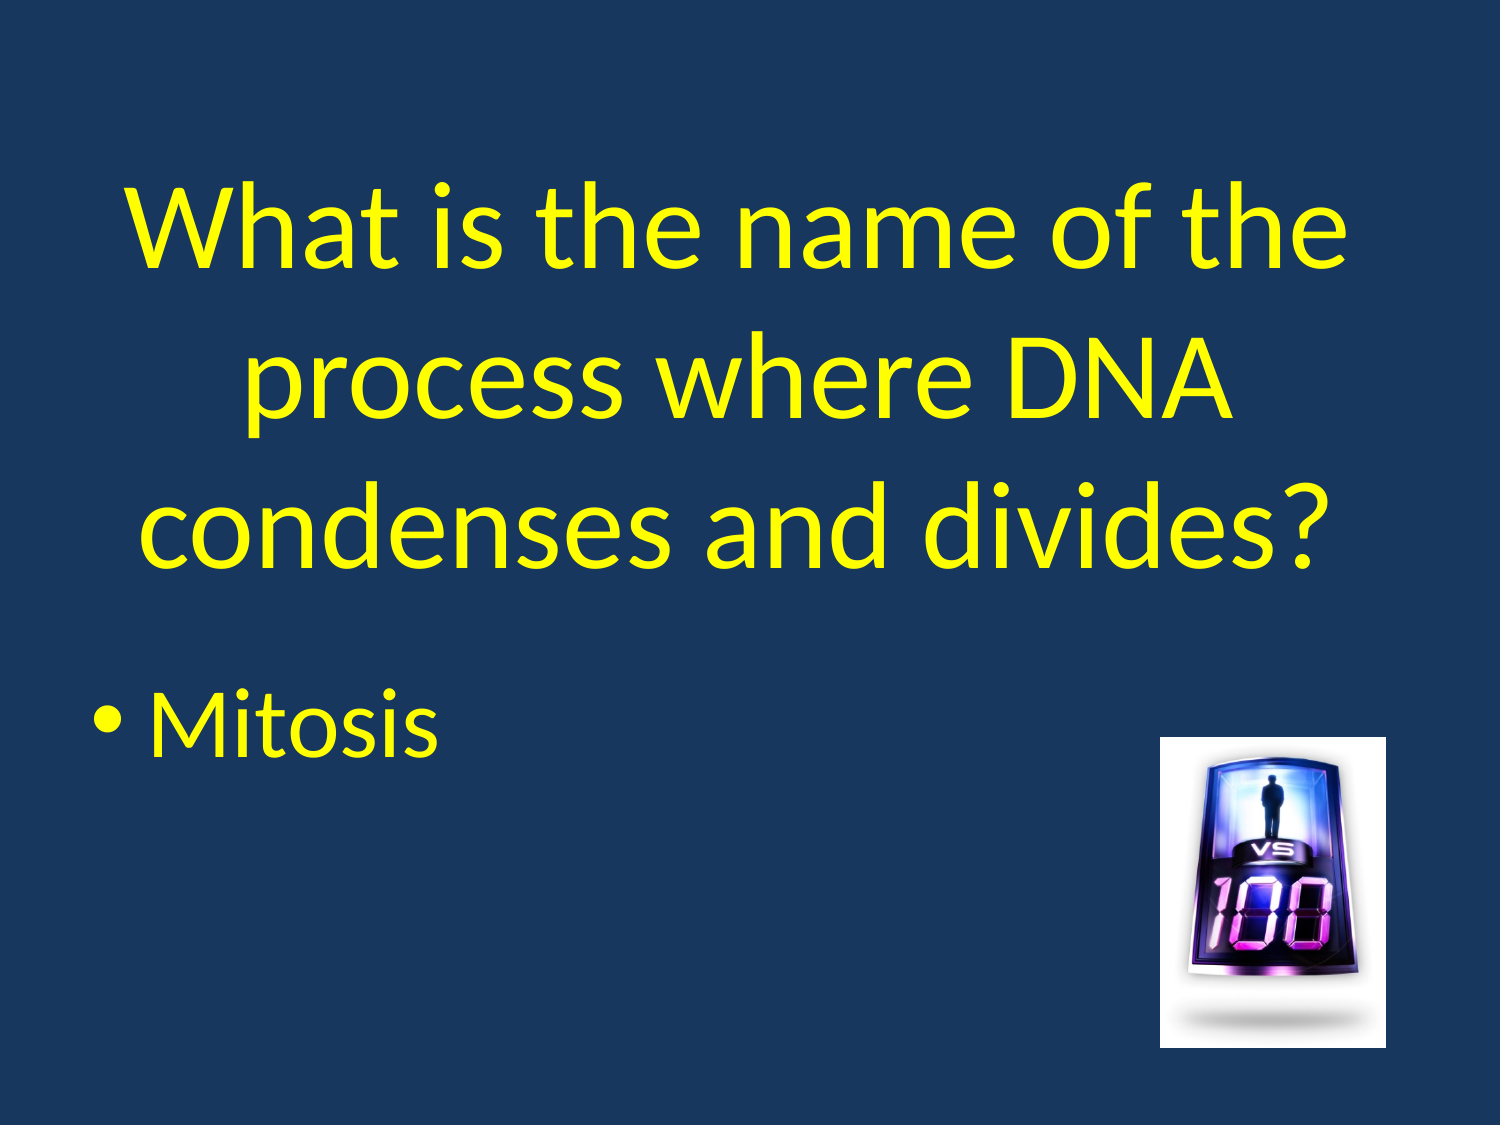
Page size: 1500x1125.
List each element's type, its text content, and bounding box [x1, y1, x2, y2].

list Mitosis [75, 650, 1425, 825]
title What is the name of the process where DNA condenses and divides? [62, 200, 1413, 388]
picture [1160, 737, 1386, 1049]
